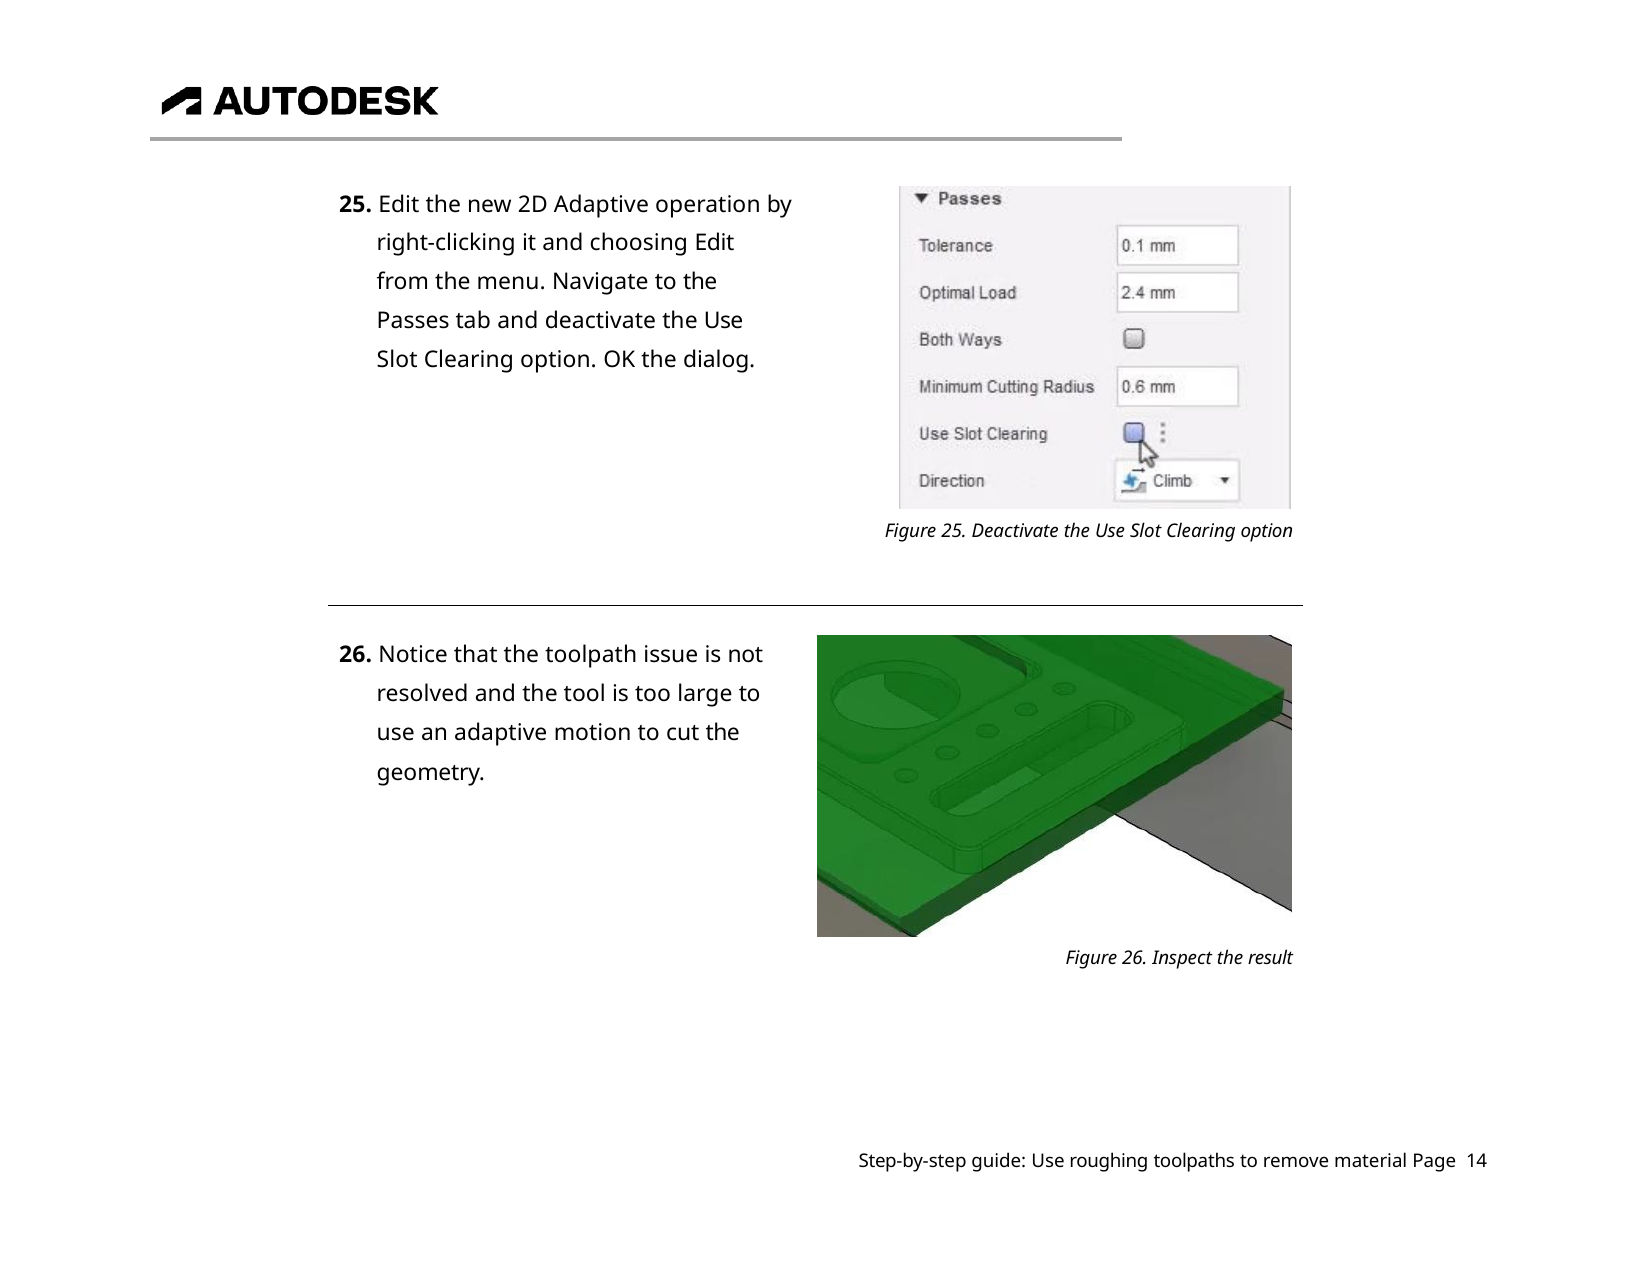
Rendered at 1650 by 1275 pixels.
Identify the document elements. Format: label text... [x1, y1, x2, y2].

table_cell 26. Notice that the toolpath issue is not resolved and the tool is too large to use an adaptive motion to cut the geometry. [328, 606, 804, 982]
picture [817, 635, 1293, 937]
table_header Figure 25. Deactivate the Use Slot Clearing option [804, 187, 1303, 605]
picture [899, 186, 1291, 509]
table_header 25. Edit the new 2D Adaptive operation by right-clicking it and choosing Edit from the menu. Navigate to the Passes tab and deactivate the Use Slot Clearing option. OK the dialog. [328, 187, 804, 605]
slide_number Step-by-step guide: Use roughing toolpaths to remove material Page 10 [856, 1145, 1509, 1275]
table_cell Figure 26. Inspect the result [804, 606, 1303, 982]
picture [161, 86, 439, 115]
